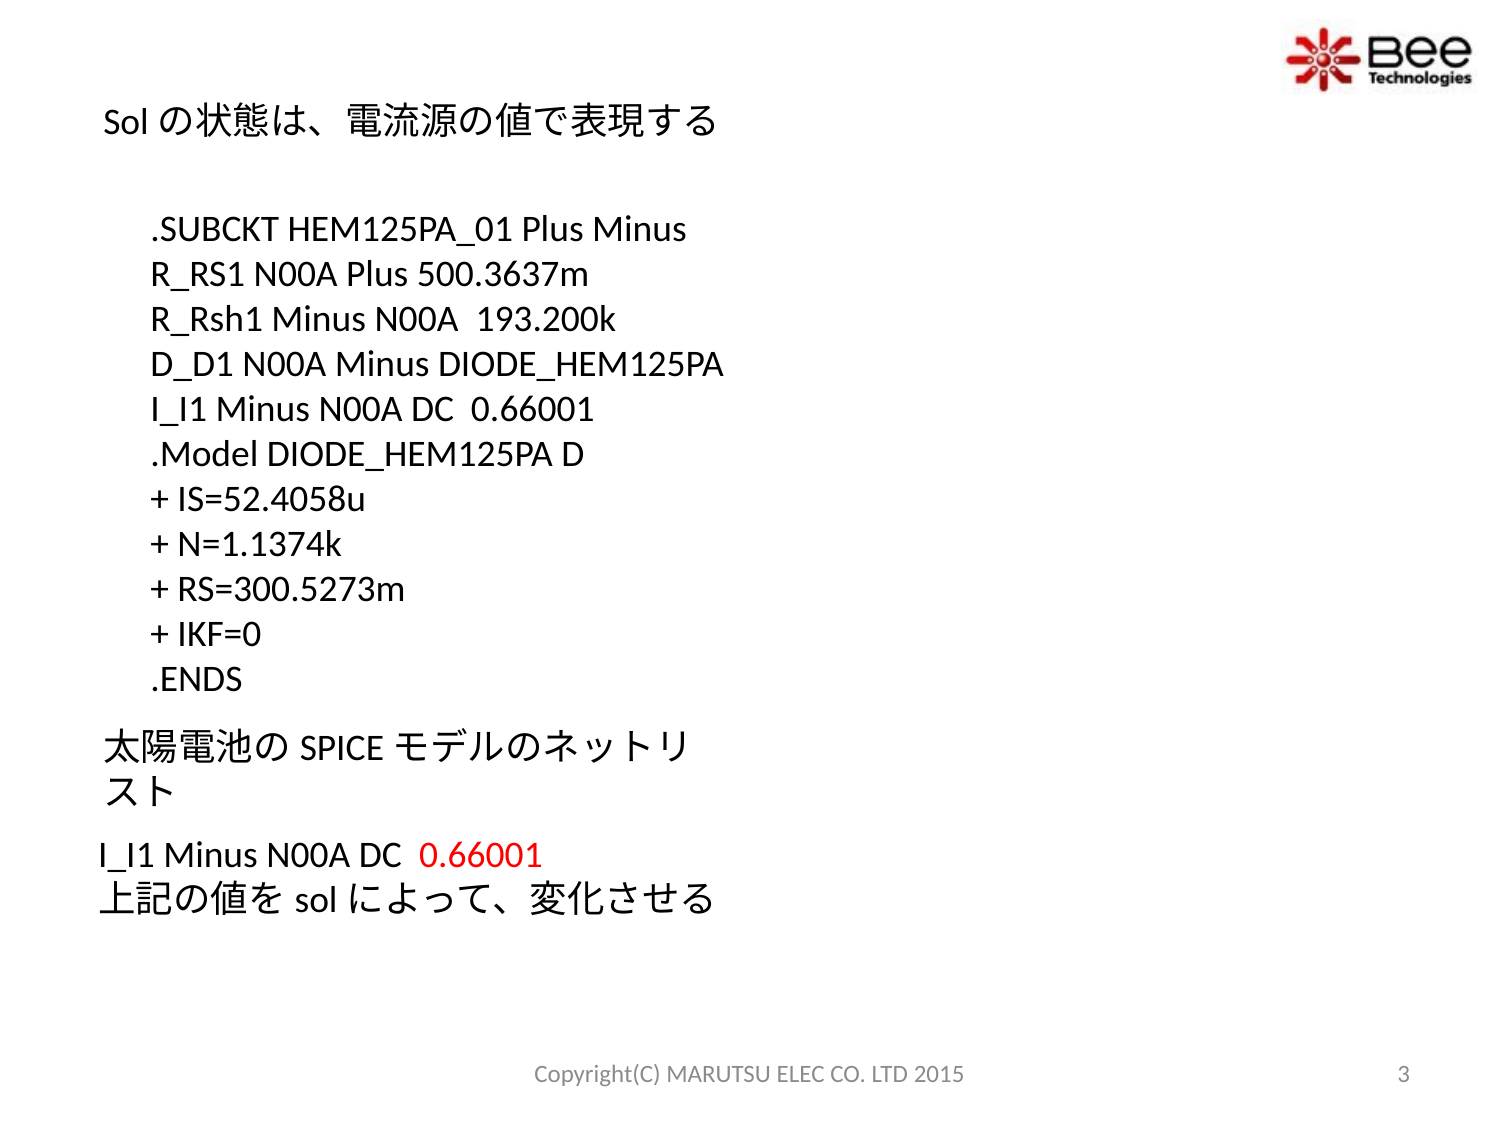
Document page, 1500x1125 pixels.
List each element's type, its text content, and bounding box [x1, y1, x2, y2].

text_box Solの状態は、電流源の値で表現する [88, 89, 762, 150]
text_box 太陽電池のSPICEモデルのネットリスト [88, 715, 715, 821]
slide_number 3 [1074, 1042, 1425, 1103]
picture [1281, 18, 1478, 101]
text_box .SUBCKT HEM125PA_01 Plus Minus R_RS1 N00A Plus 500.3637m R_Rsh1 Minus N00A 193.200k D_D1 N00A Minus DIODE_HEM125PA I_I1 Minus N00A DC 0.66001 .Model DIODE_HEM125PA D + IS=52.4058u + N=1.1374k + RS=300.5273m + IKF=0 .ENDS [135, 196, 886, 706]
text_box I_I1 Minus N00A DC 0.66001 上記の値をsolによって、変化させる [83, 822, 732, 927]
footer Copyright(C) MARUTSU ELEC CO. LTD 2015 [512, 1042, 988, 1103]
